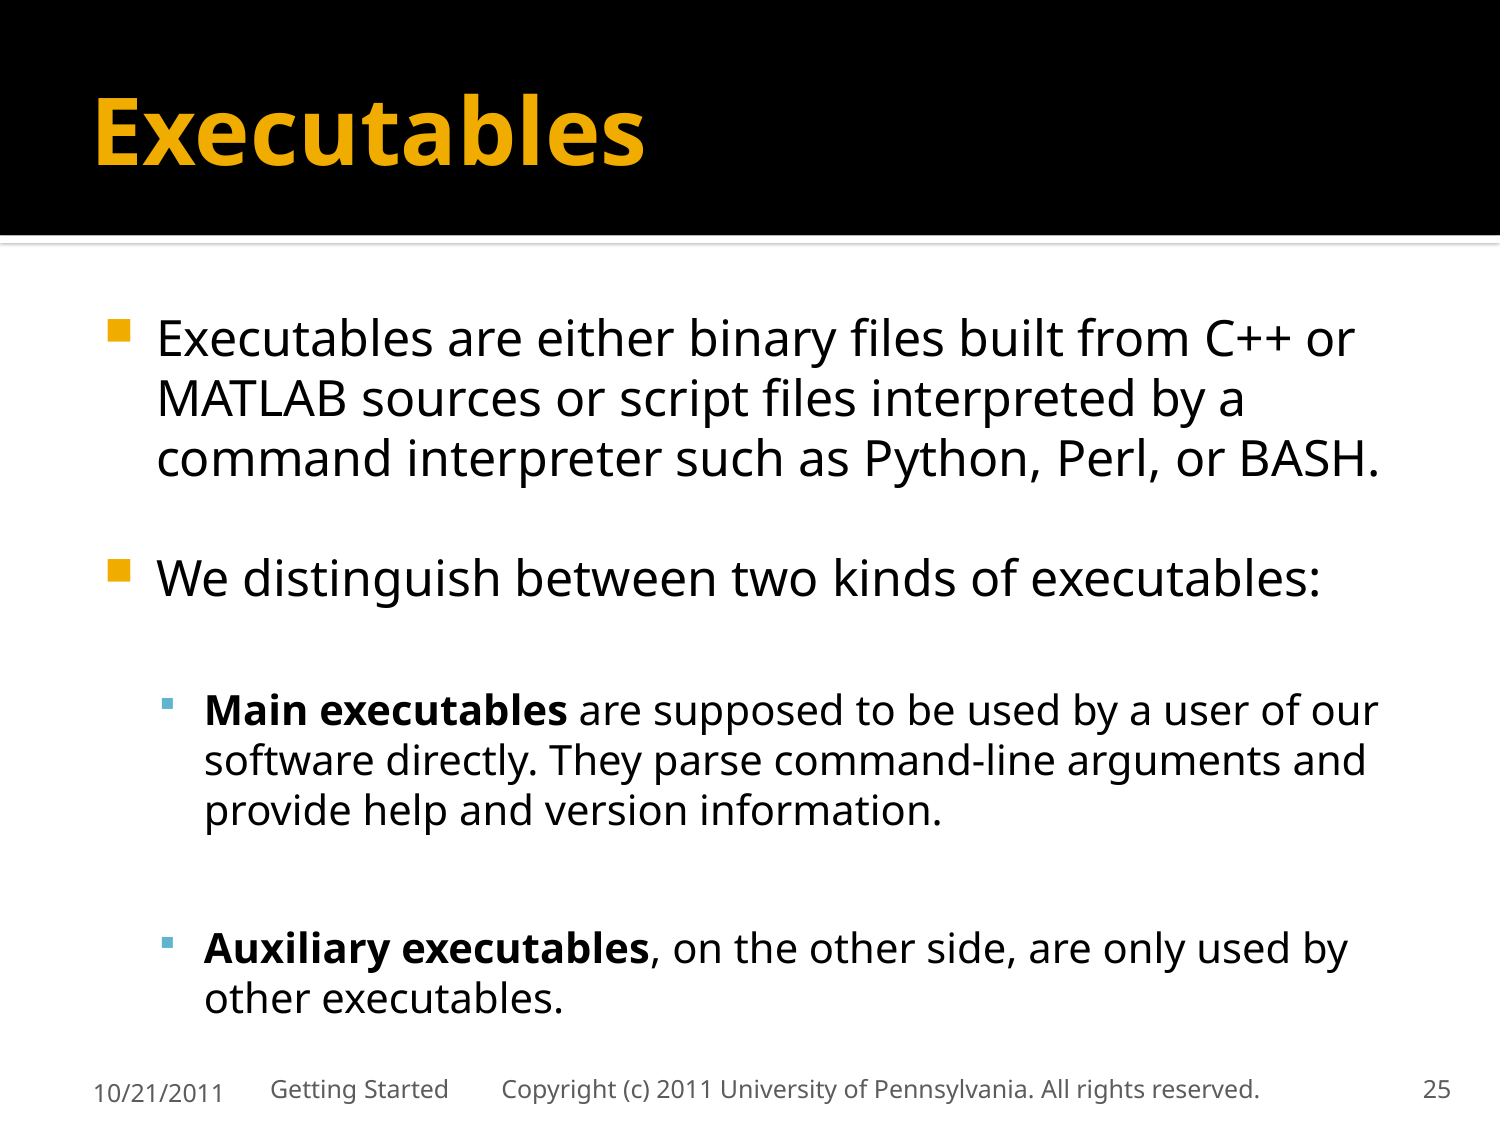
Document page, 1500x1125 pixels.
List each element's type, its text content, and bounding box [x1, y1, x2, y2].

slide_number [75, 1062, 238, 1108]
slide_number 25 [1345, 1062, 1467, 1108]
title Executables [75, 25, 1425, 231]
list Executables are either binary files built from C++ or MATLAB sources or script files interpreted by a command interpreter such as Python, Perl, or BASH. We distinguish between two kinds of executables: Main executables are supposed to be used by a user of our software directly. They parse command-line arguments and provide help and version information. Auxiliary executables, on the other side, are only used by other executables. [75, 291, 1425, 1050]
footer Getting Started Copyright (c) 2011 University of Pennsylvania. All rights reserved. [262, 1062, 1337, 1108]
